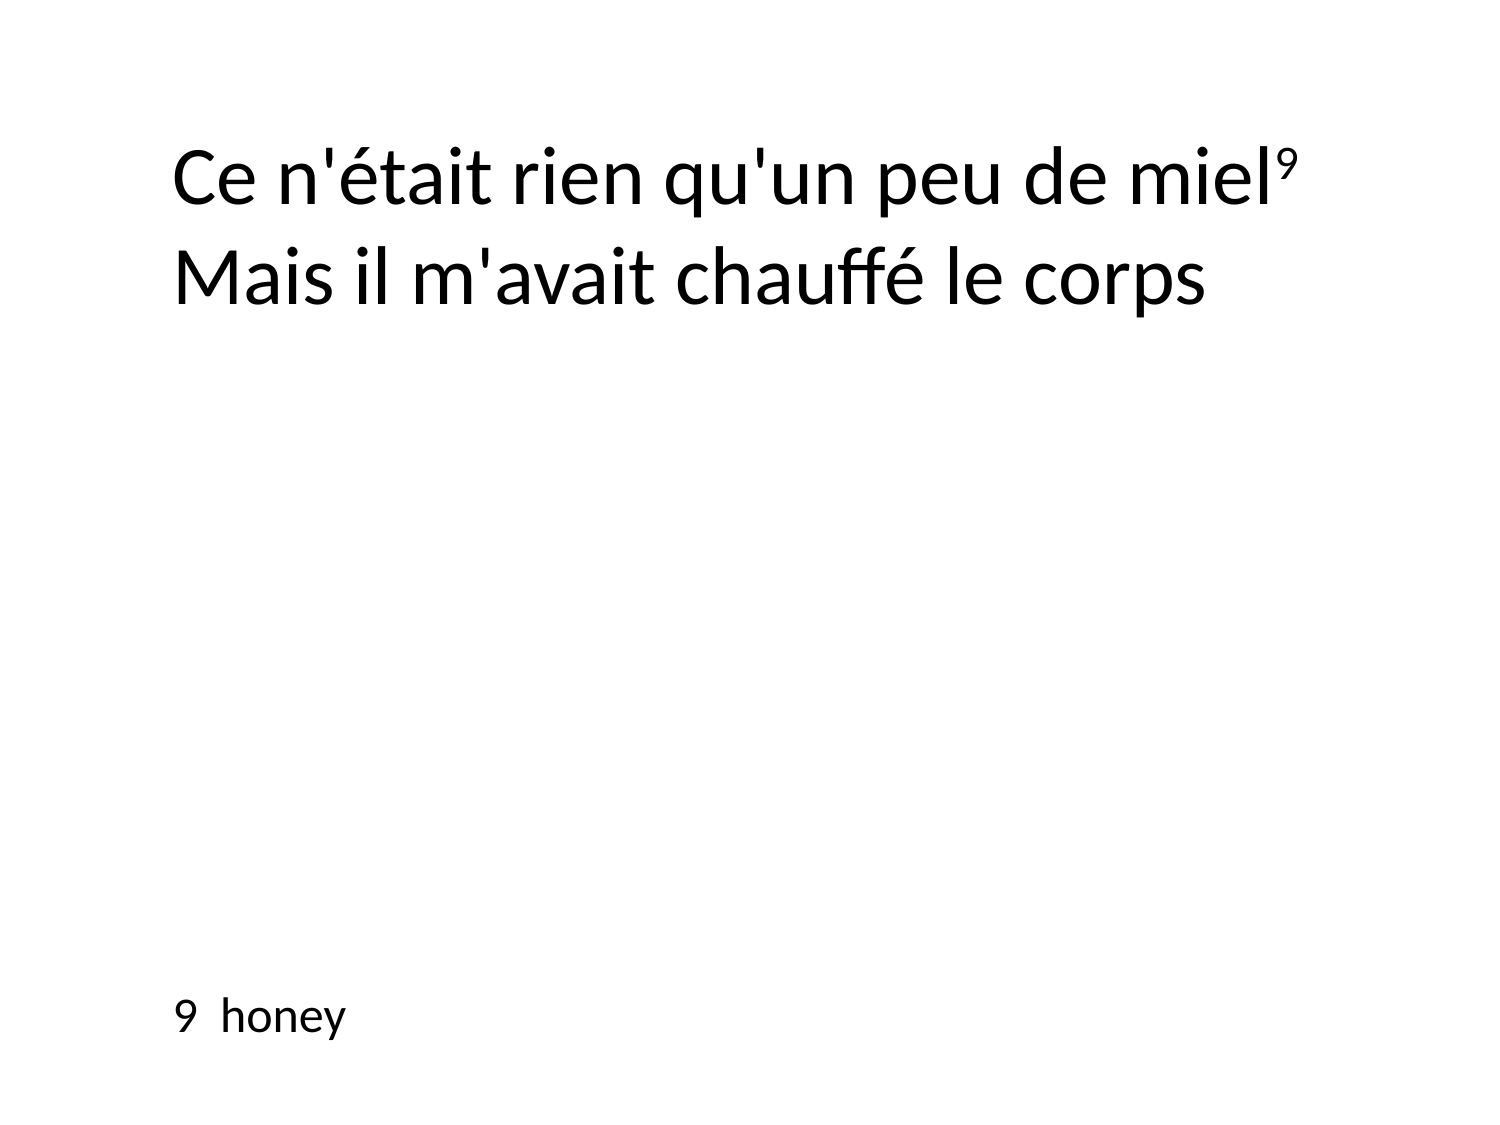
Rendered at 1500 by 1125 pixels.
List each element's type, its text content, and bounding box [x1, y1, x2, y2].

text_box 9 honey [157, 974, 362, 1050]
text_box Ce n'était rien qu'un peu de miel9 Mais il m'avait chauffé le corps [157, 114, 1315, 429]
